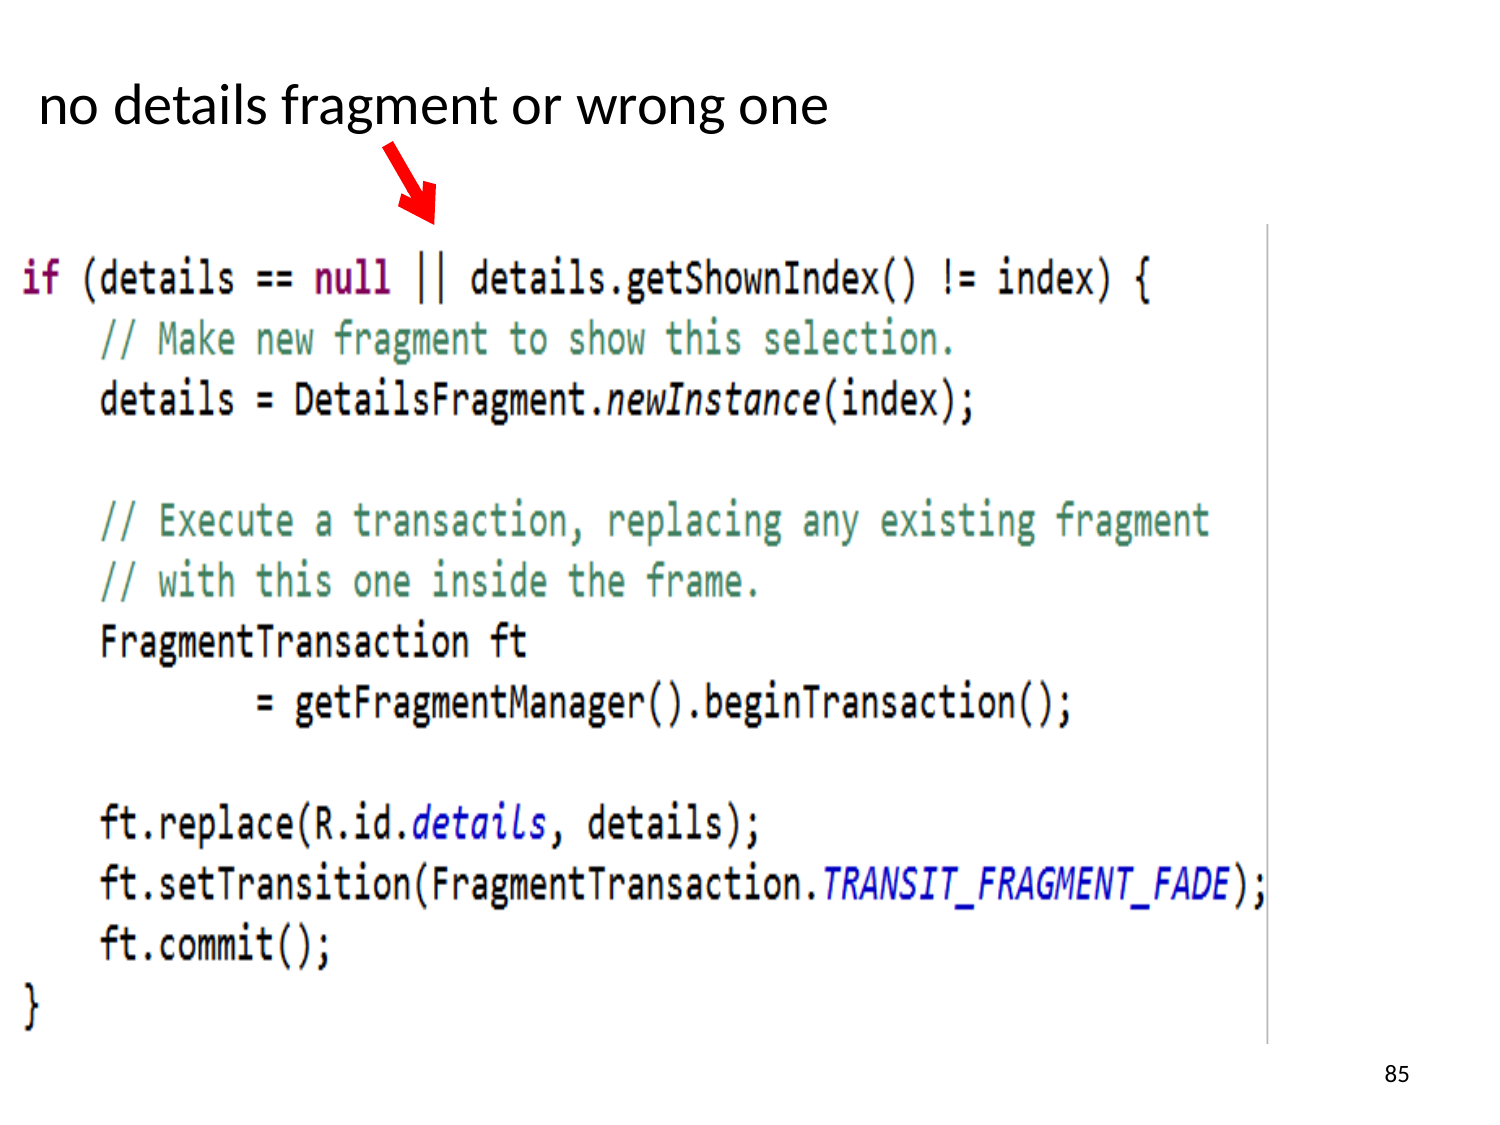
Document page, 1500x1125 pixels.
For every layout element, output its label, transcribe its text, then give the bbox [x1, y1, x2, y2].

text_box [387, 143, 435, 226]
text_box no details fragment or wrong one [23, 58, 845, 144]
picture [12, 224, 1276, 1045]
slide_number 85 [1074, 1042, 1425, 1103]
